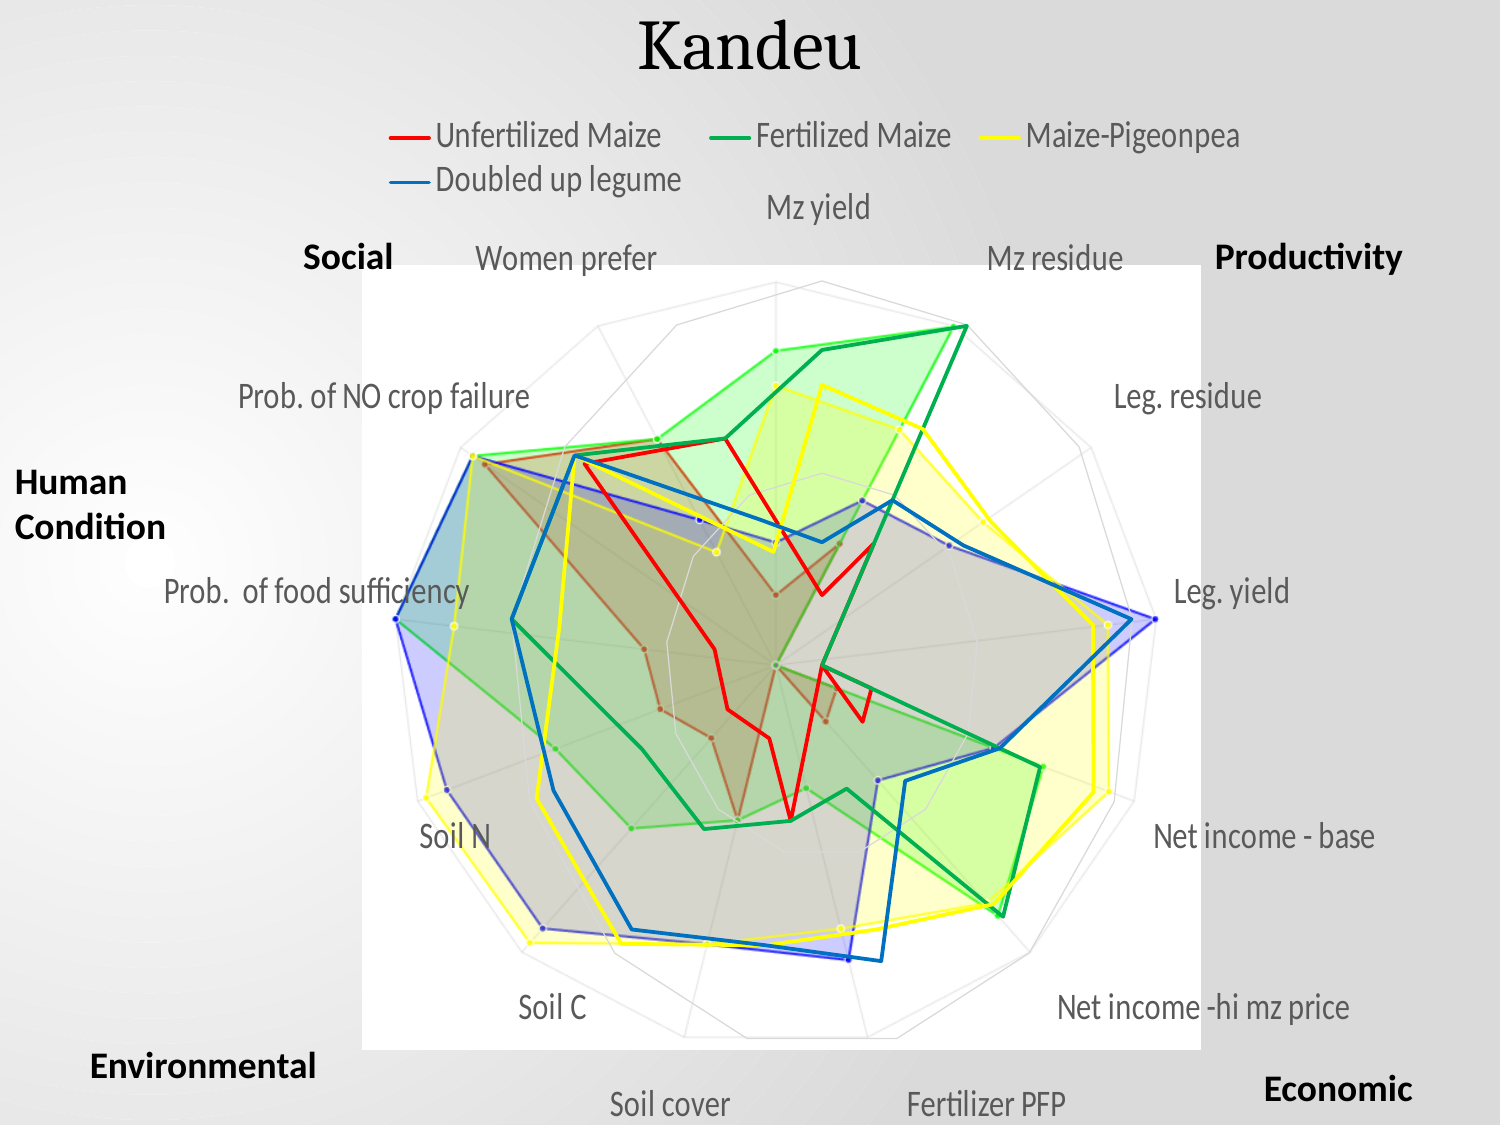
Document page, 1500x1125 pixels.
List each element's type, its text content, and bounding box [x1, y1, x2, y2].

text_box Economic [1387, 1056, 1500, 1116]
text_box Environmental [75, 1033, 160, 1094]
chart [163, 111, 1377, 1125]
text_box Human Condition [0, 449, 160, 555]
text_box Productivity [1387, 224, 1500, 285]
text_box Kandeu [74, 0, 1425, 93]
